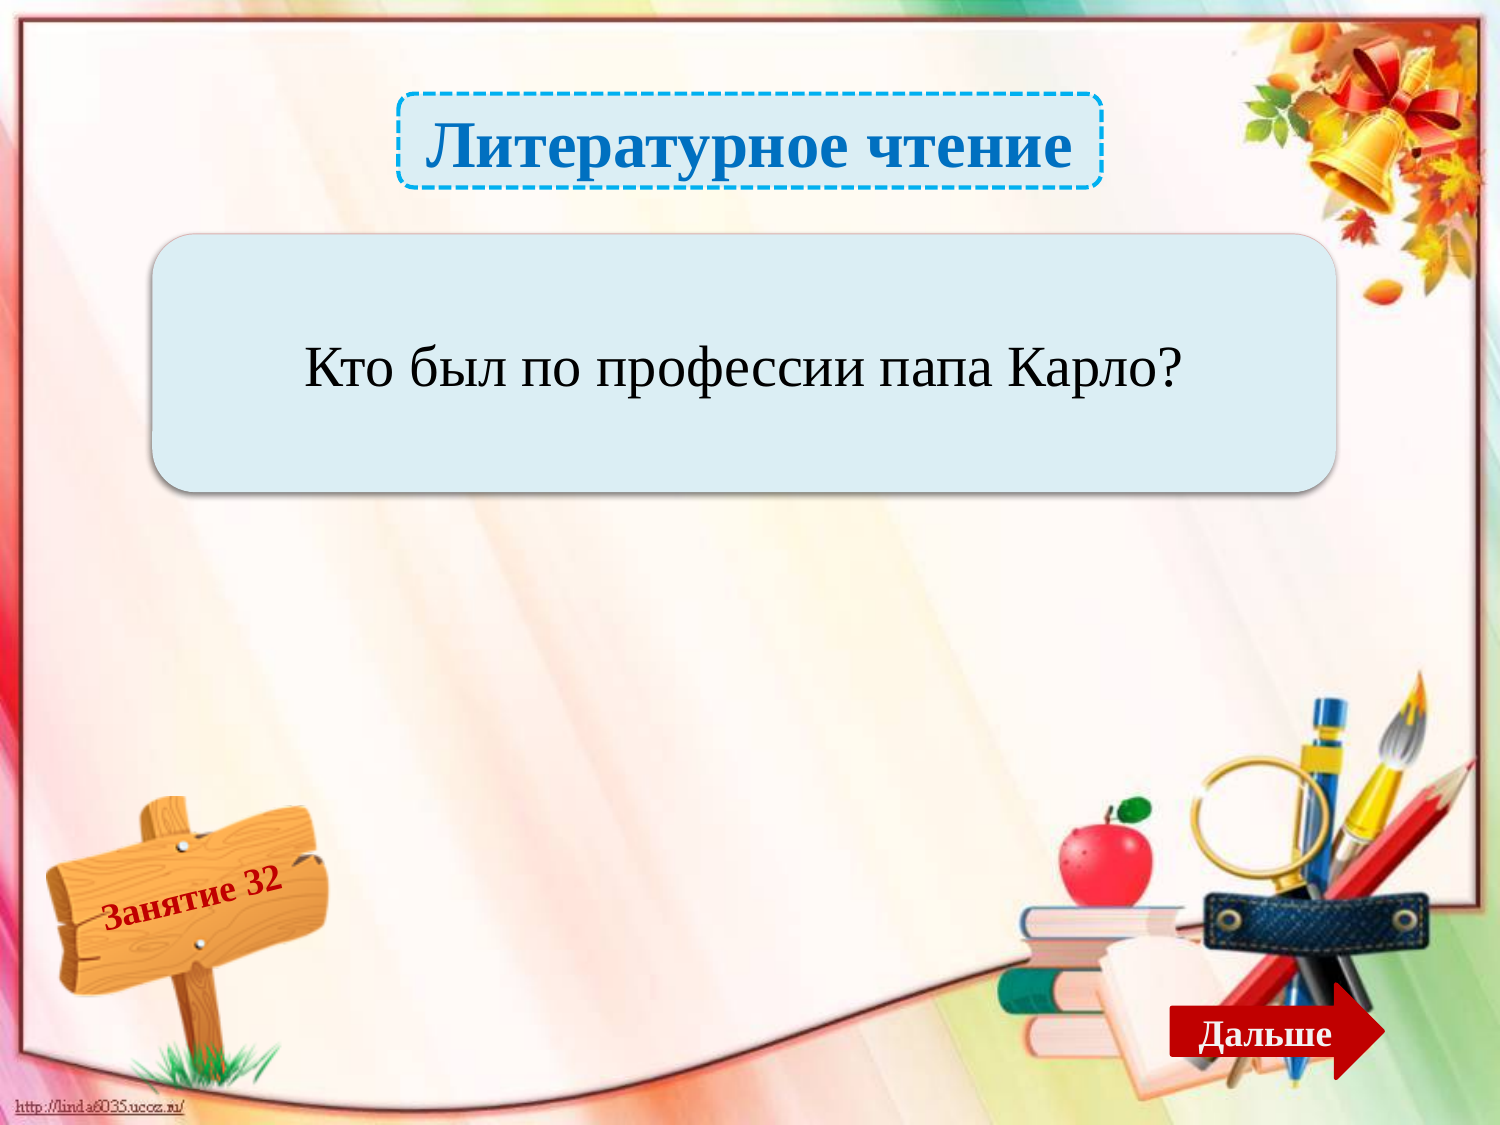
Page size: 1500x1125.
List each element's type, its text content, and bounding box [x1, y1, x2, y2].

text_box Литературное чтение [396, 91, 1104, 190]
picture [0, 0, 1500, 1125]
text_box [150, 232, 1338, 495]
text_box Дальше [1169, 982, 1385, 1081]
